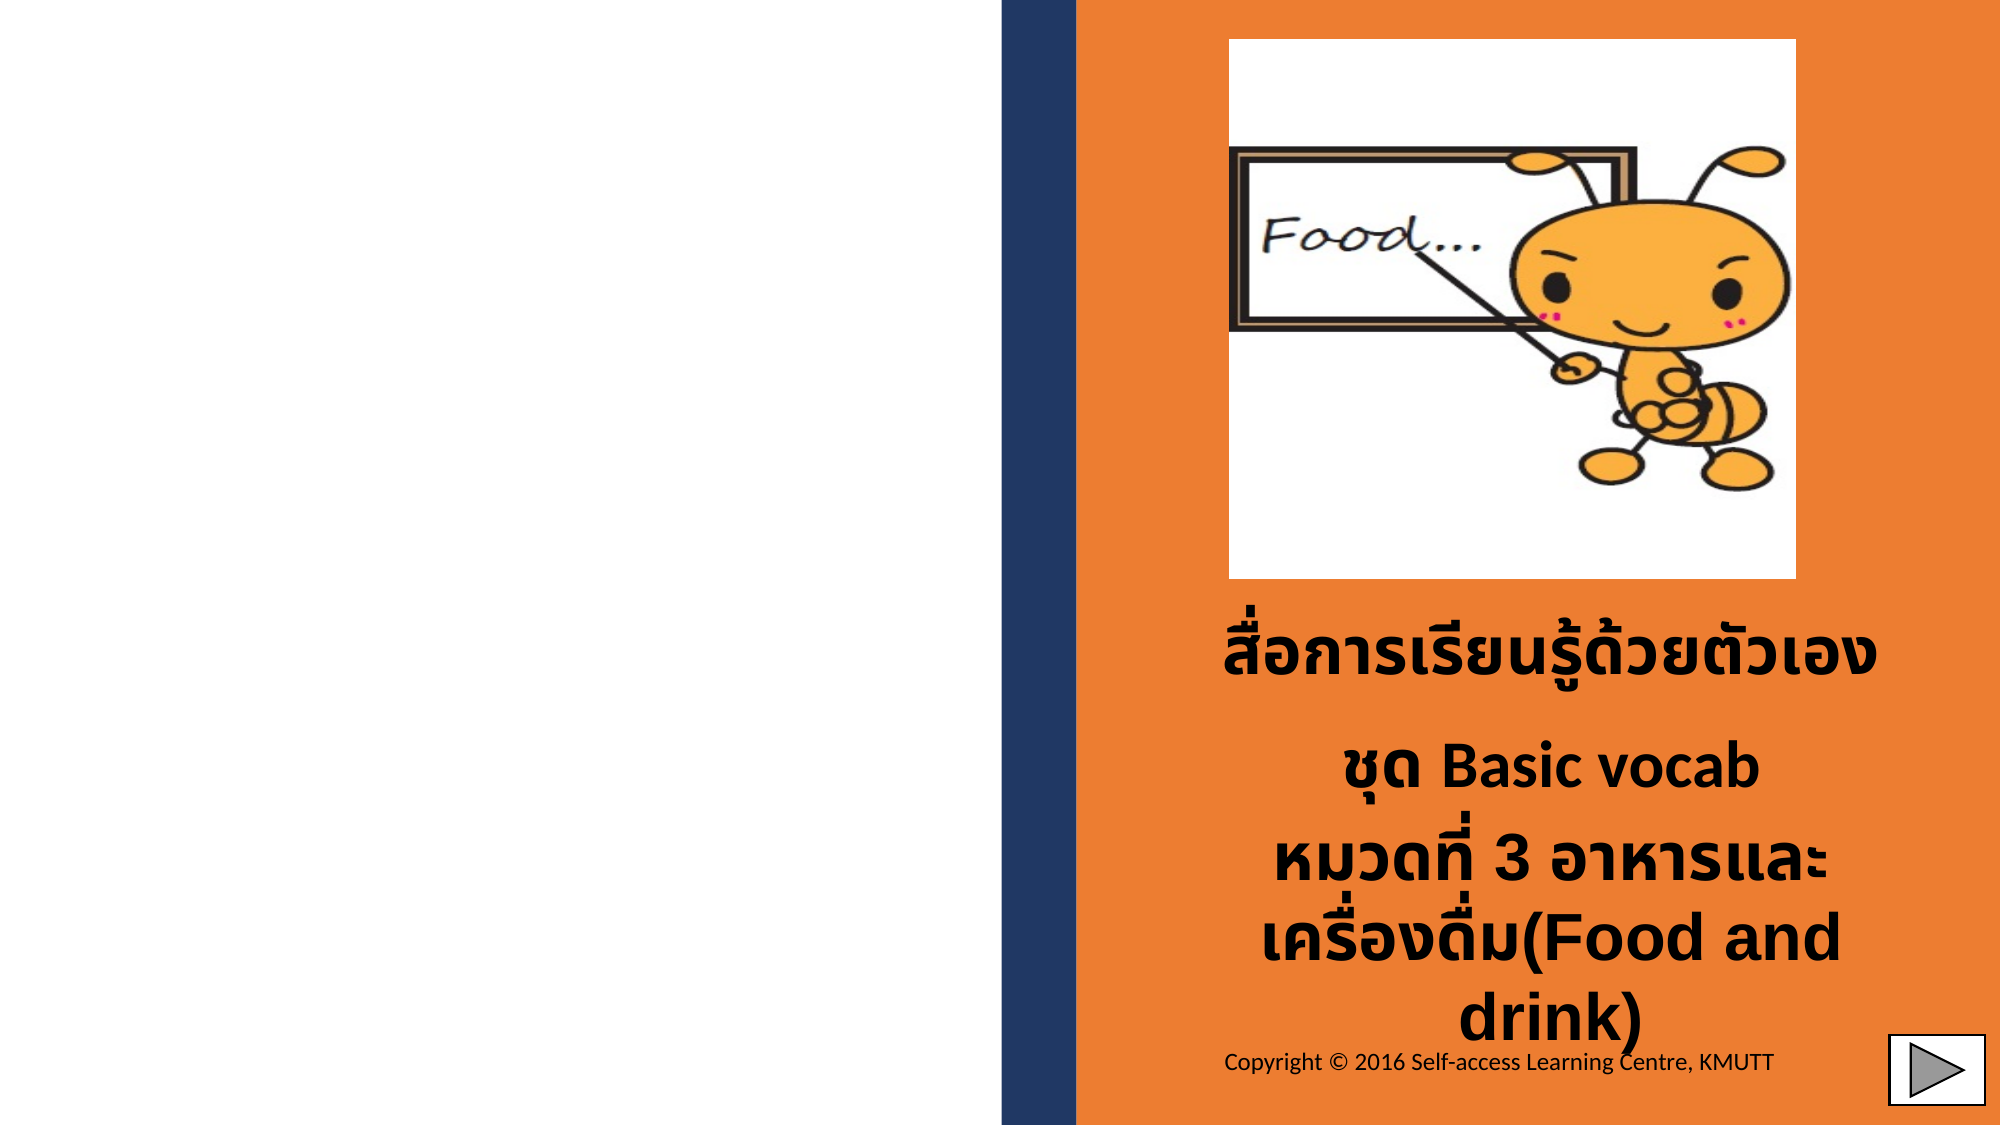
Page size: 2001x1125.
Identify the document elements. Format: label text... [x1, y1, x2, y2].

text_box Copyright © 2016 Self-access Learning Centre, KMUTT [1207, 1036, 1849, 1084]
text_box [1001, 0, 1077, 1125]
text_box สื่อการเรียนรู้ด้วยตัวเอง ชุด Basic vocab หมวดที่ 3 อาหารและเครื่องดื่ม(Food and drink) [1187, 599, 1916, 1063]
text_box [1077, 0, 2000, 1125]
text_box [1888, 1034, 1986, 1106]
picture [1229, 39, 1796, 579]
